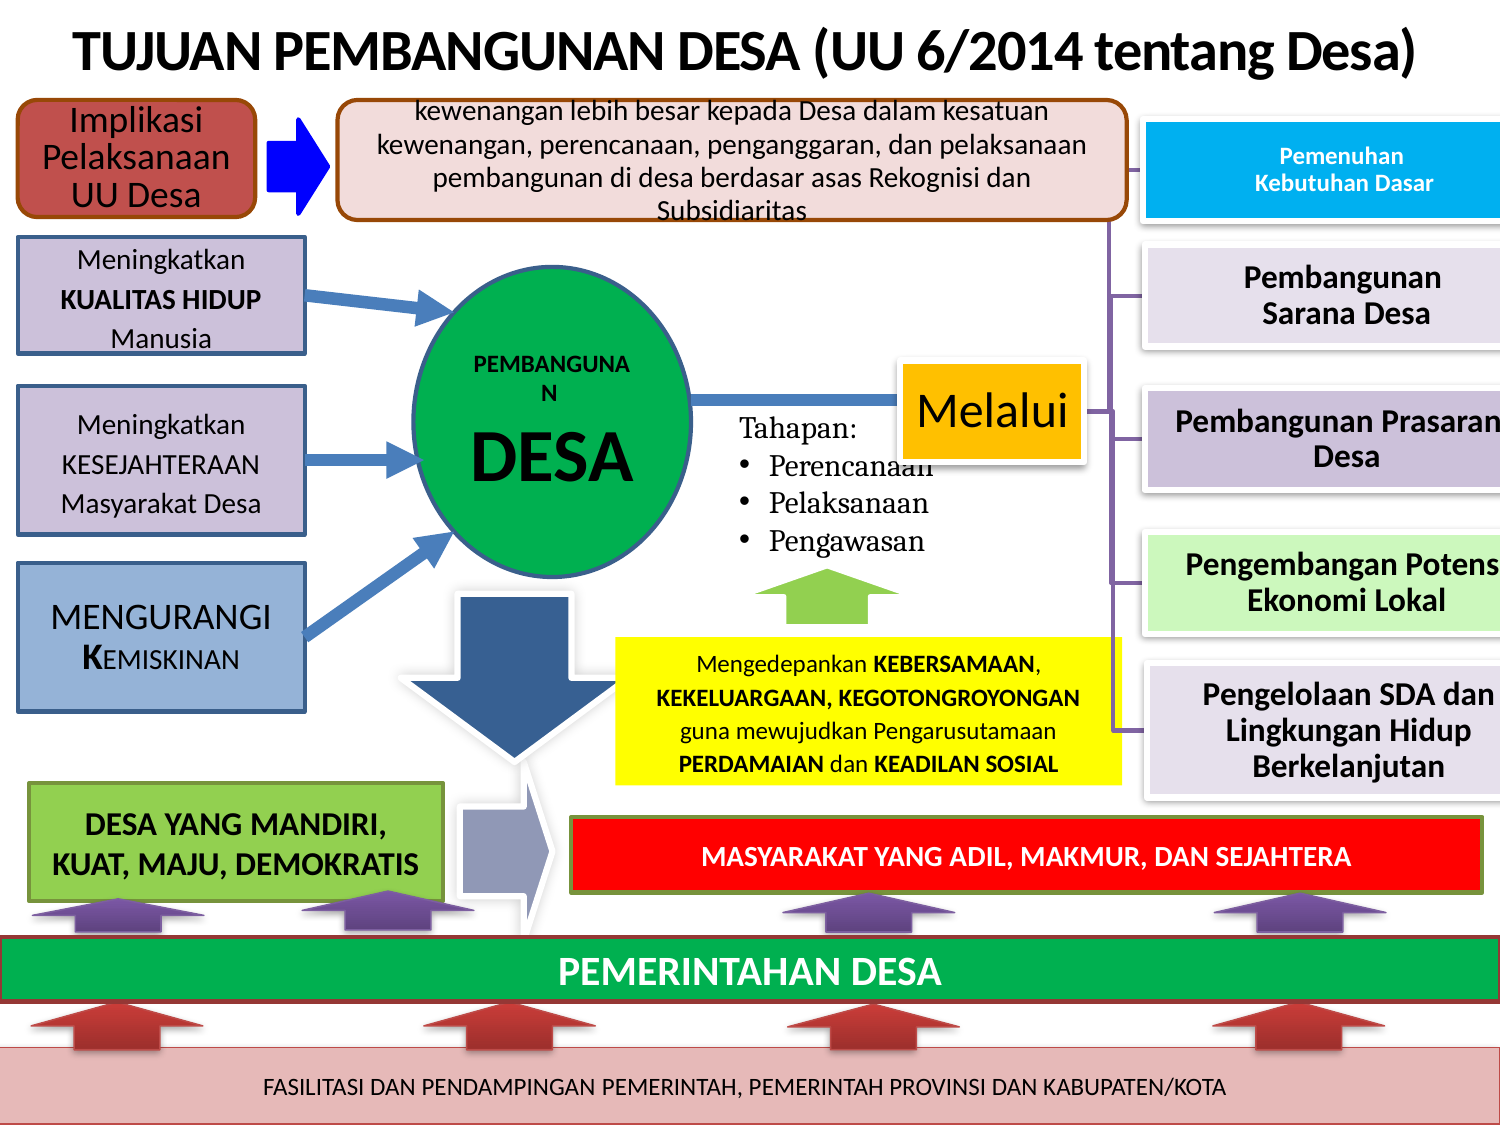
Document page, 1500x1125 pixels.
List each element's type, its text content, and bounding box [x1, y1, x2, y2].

text_box [31, 898, 205, 933]
text_box Tahapan: Perencanaan Pelaksanaan Pengawasan [724, 409, 842, 565]
text_box Meningkatkan KUALITAS HIDUP Manusia [16, 235, 307, 356]
text_box [30, 1004, 204, 1051]
text_box [1213, 892, 1387, 933]
text_box [739, 564, 842, 629]
text_box [786, 1004, 961, 1051]
text_box [782, 892, 956, 933]
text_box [847, 100, 1500, 811]
text_box MASYARAKAT YANG ADIL, MAKMUR, DAN SEJAHTERA [569, 815, 1484, 895]
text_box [304, 295, 455, 313]
text_box [456, 763, 556, 935]
text_box FASILITASI DAN PENDAMPINGAN PEMERINTAH, PEMERINTAH PROVINSI DAN KABUPATEN/KOTA [0, 1047, 1500, 1125]
text_box kewenangan lebih besar kepada Desa dalam kesatuan kewenangan, perencanaan, penganggaran, dan pelaksanaan pembangunan di desa berdasar asas Rekognisi dan Subsidiaritas [335, 97, 1114, 223]
text_box PEMBANGUNAN DESA [411, 264, 694, 580]
text_box MENGURANGI KEMISKINAN [16, 561, 307, 714]
text_box DESA YANG MANDIRI, KUAT, MAJU, DEMOKRATIS [27, 781, 445, 903]
text_box PEMERINTAHAN DESA [0, 935, 1500, 1004]
text_box [398, 591, 615, 764]
text_box [301, 890, 475, 931]
text_box [1212, 1004, 1386, 1051]
text_box Implikasi Pelaksanaan UU Desa [15, 97, 258, 220]
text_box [304, 531, 455, 638]
text_box Meningkatkan KESEJAHTERAAN Masyarakat Desa [16, 384, 307, 537]
text_box [423, 1004, 597, 1051]
text_box [266, 117, 330, 216]
text_box TUJUAN PEMBANGUNAN DESA (UU 6/2014 tentang Desa) [0, 1, 1500, 105]
text_box Mengedepankan KEBERSAMAAN, KEKELUARGAAN, KEGOTONGROYONGAN guna mewujudkan Pengarusutamaan PERDAMAIAN dan KEADILAN SOSIAL [615, 637, 842, 786]
